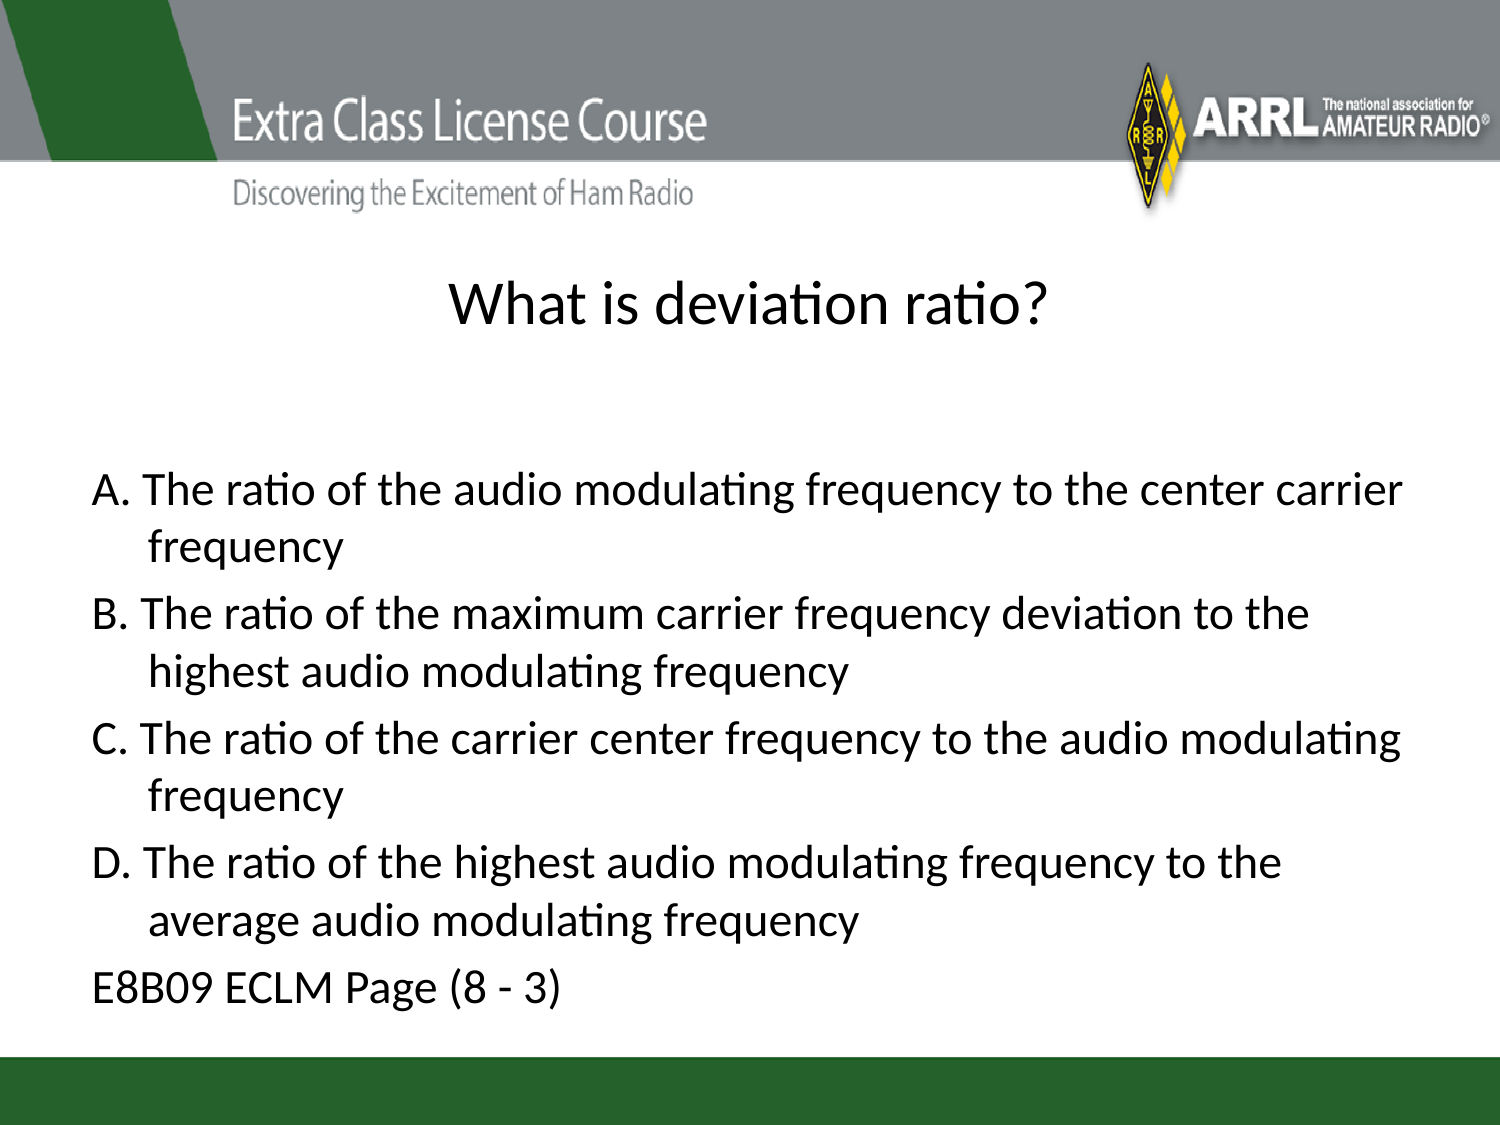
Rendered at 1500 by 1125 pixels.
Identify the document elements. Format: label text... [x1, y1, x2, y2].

list A. The ratio of the audio modulating frequency to the center carrier frequency B. The ratio of the maximum carrier frequency deviation to the highest audio modulating frequency C. The ratio of the carrier center frequency to the audio modulating frequency D. The ratio of the highest audio modulating frequency to the average audio modulating frequency E8B09 ECLM Page (8 - 3) [76, 450, 1427, 968]
picture [0, 0, 1500, 1125]
title What is deviation ratio? [75, 254, 1425, 435]
